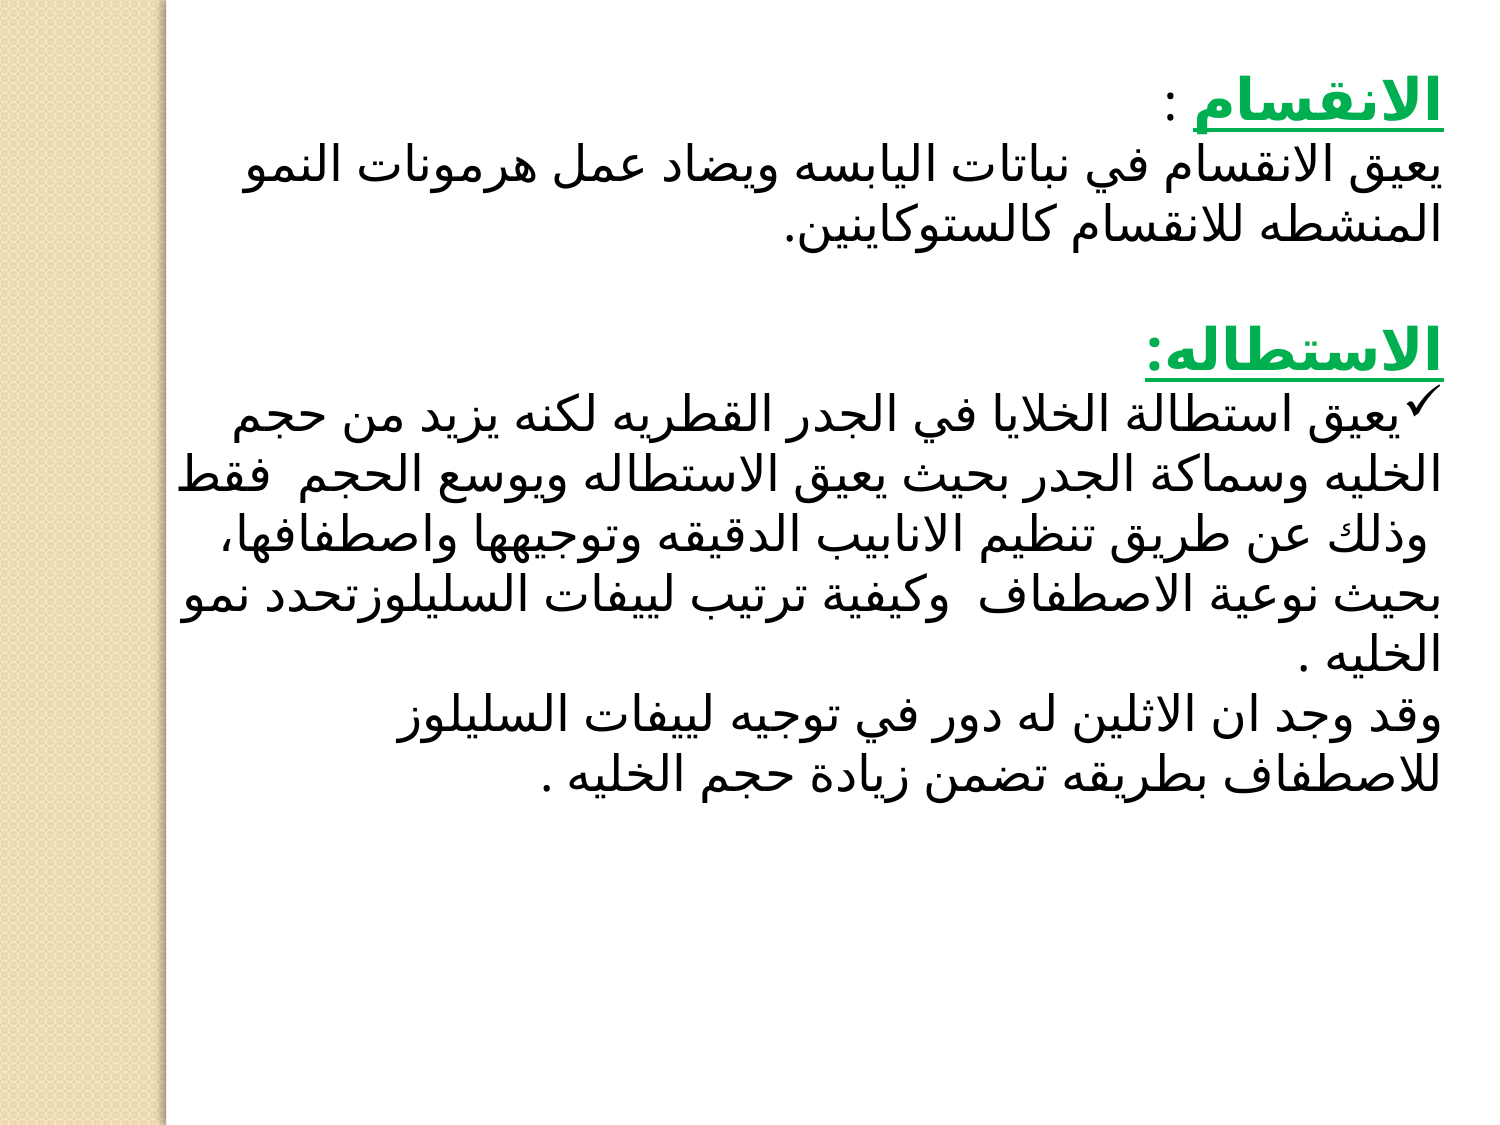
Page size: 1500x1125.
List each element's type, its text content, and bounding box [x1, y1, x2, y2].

text_box الانقسام : يعيق الانقسام في نباتات اليابسه ويضاد عمل هرمونات النمو المنشطه للانقسام كالستوكاينين. الاستطاله: يعيق استطالة الخلايا في الجدر القطريه لكنه يزيد من حجم الخليه وسماكة الجدر بحيث يعيق الاستطاله ويوسع الحجم فقط وذلك عن طريق تنظيم الانابيب الدقيقه وتوجيهها واصطفافها، بحيث نوعية الاصطفاف وكيفية ترتيب لييفات السليلوزتحدد نمو الخليه . وقد وجد ان الاثلين له دور في توجيه لييفات السليلوز للاصطفاف بطريقه تضمن زيادة حجم الخليه . [159, 54, 1459, 870]
